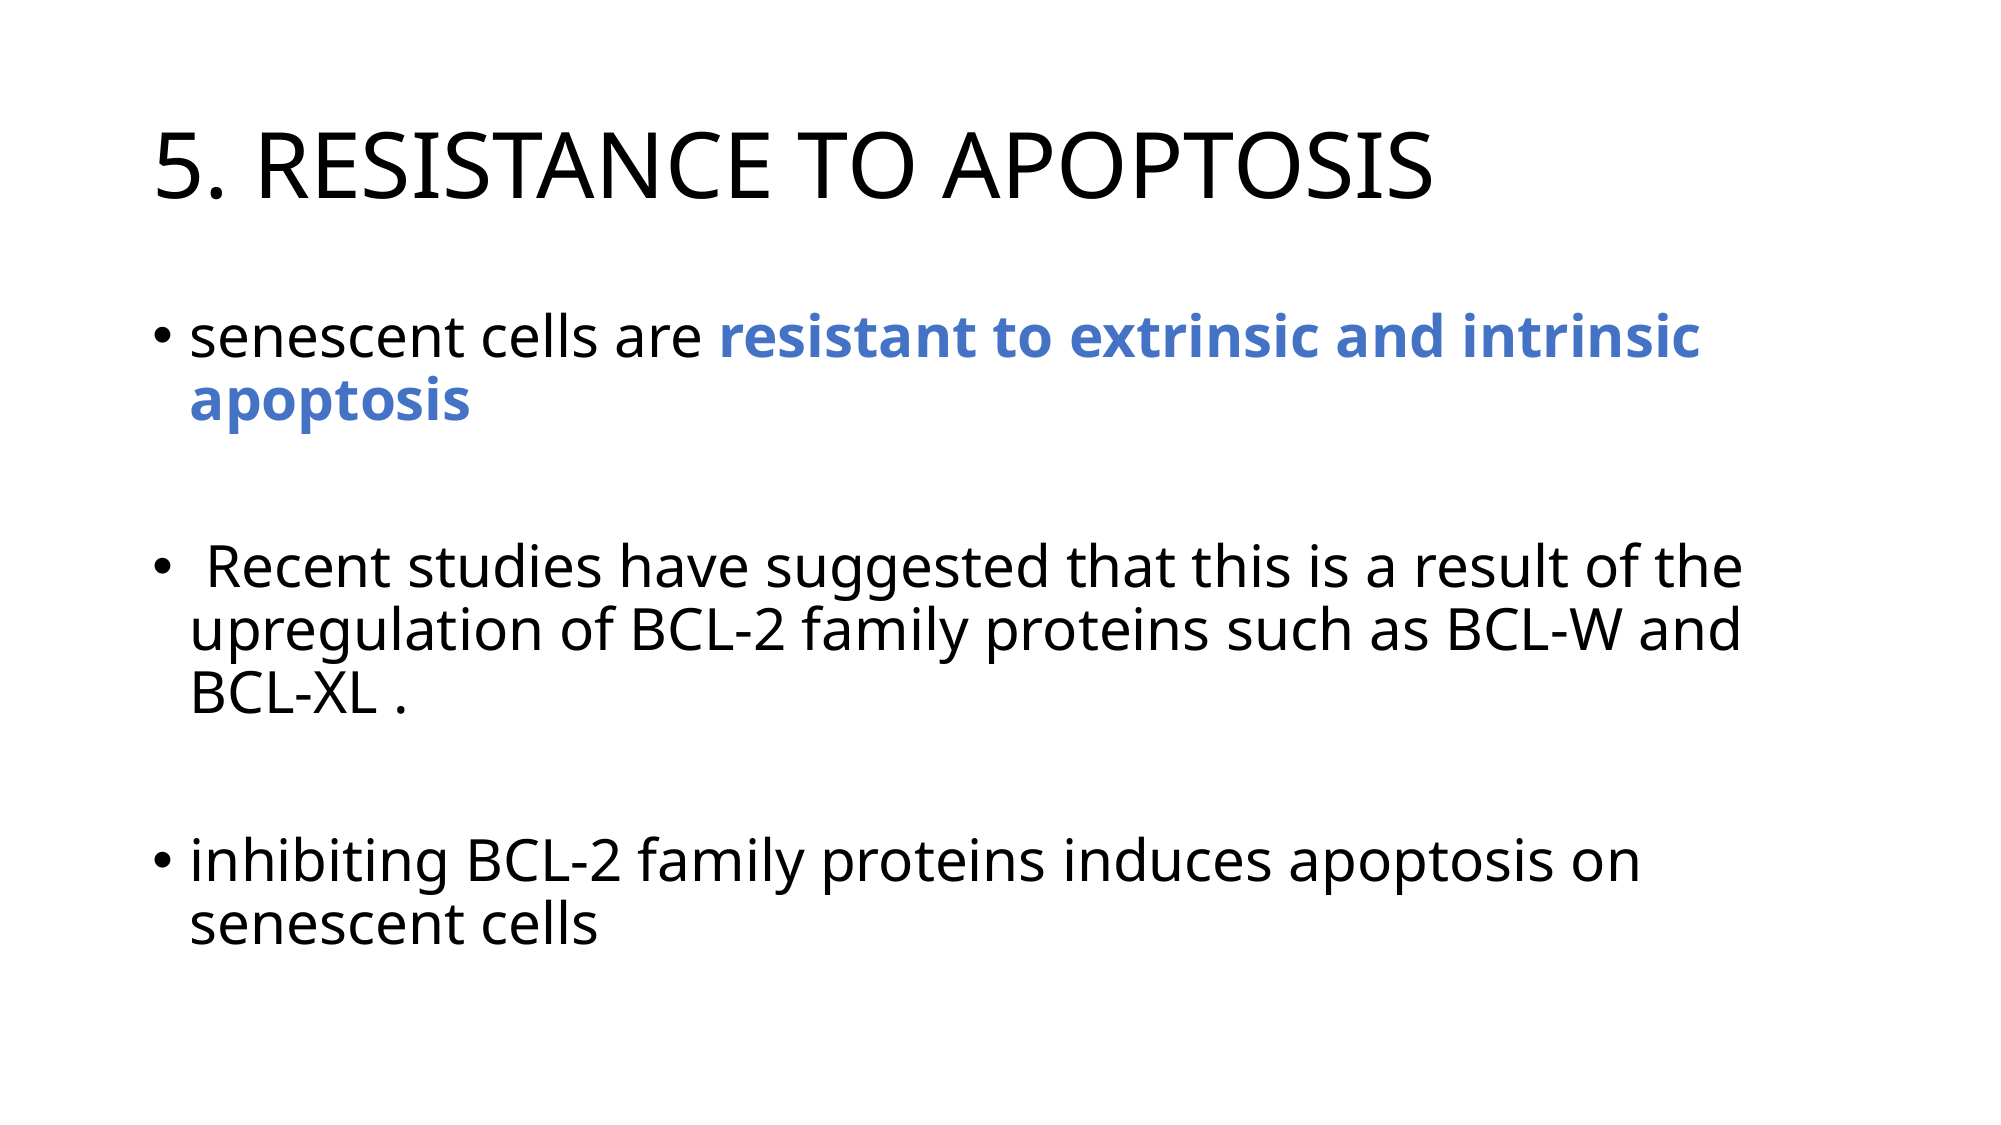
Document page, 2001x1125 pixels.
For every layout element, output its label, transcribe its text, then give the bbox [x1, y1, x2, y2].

title 5. RESISTANCE TO APOPTOSIS [137, 59, 1863, 278]
list senescent cells are resistant to extrinsic and intrinsic apoptosis Recent studies have suggested that this is a result of the upregulation of BCL-2 family proteins such as BCL-W and BCL-XL . inhibiting BCL-2 family proteins induces apoptosis on senescent cells [137, 299, 1863, 1014]
